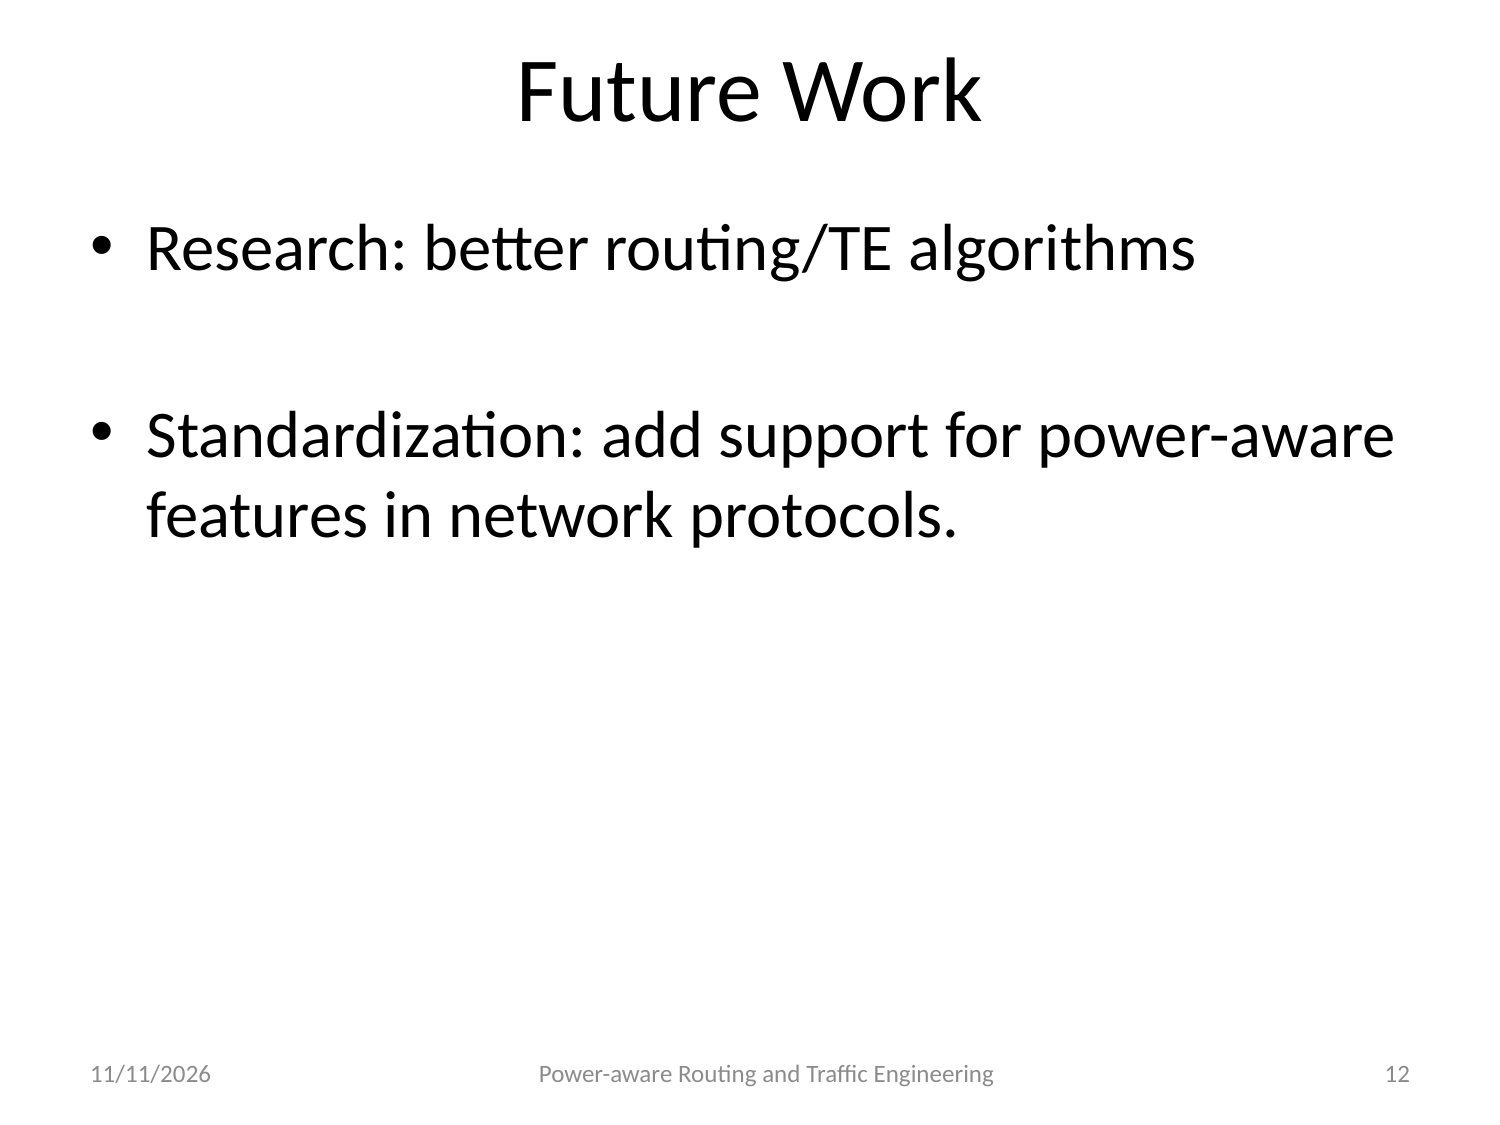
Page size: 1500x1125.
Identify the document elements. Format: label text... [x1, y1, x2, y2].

slide_number 12 [1074, 1042, 1425, 1103]
footer Power-aware Routing and Traffic Engineering [512, 1042, 1022, 1103]
list Research: better routing/TE algorithms Standardization: add support for power-aware features in network protocols. [75, 196, 1425, 1005]
title Future Work [75, 20, 1425, 149]
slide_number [75, 1042, 425, 1103]
